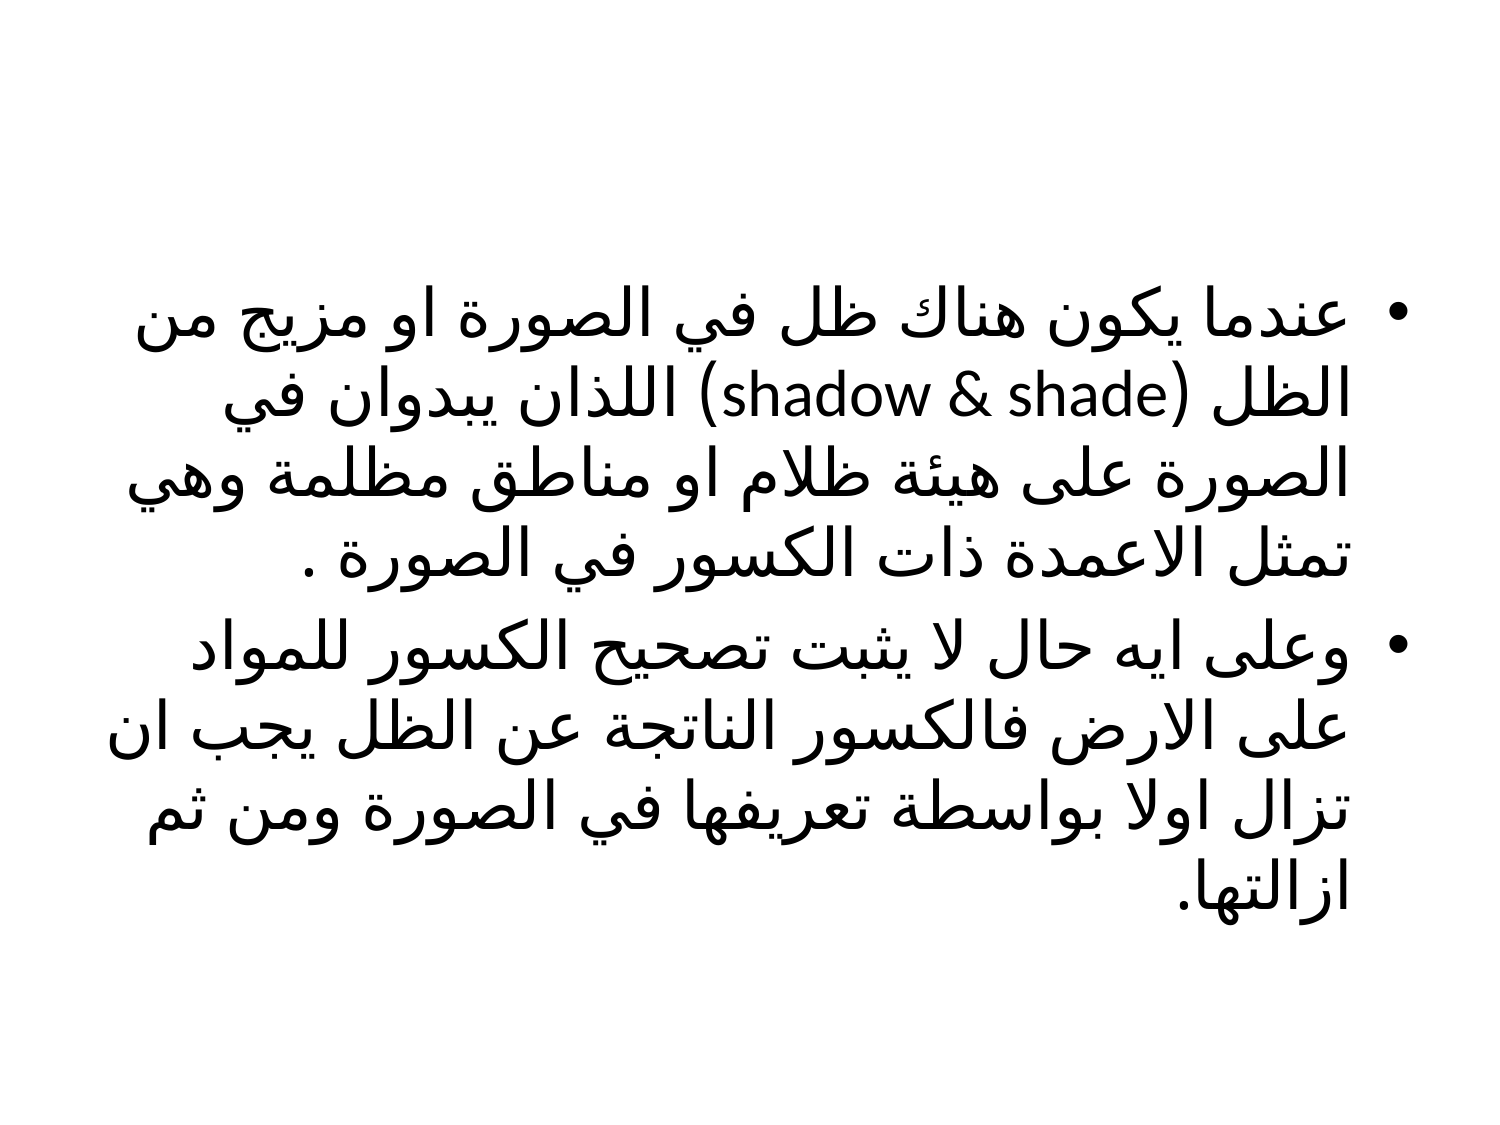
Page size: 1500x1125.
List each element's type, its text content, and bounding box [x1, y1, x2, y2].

list عندما يكون هناك ظل في الصورة او مزيج من الظل (shadow & shade) اللذان يبدوان في الصورة على هيئة ظلام او مناطق مظلمة وهي تمثل الاعمدة ذات الكسور في الصورة . وعلى ايه حال لا يثبت تصحيح الكسور للمواد على الارض فالكسور الناتجة عن الظل يجب ان تزال اولا بواسطة تعريفها في الصورة ومن ثم ازالتها. [75, 262, 1425, 1005]
